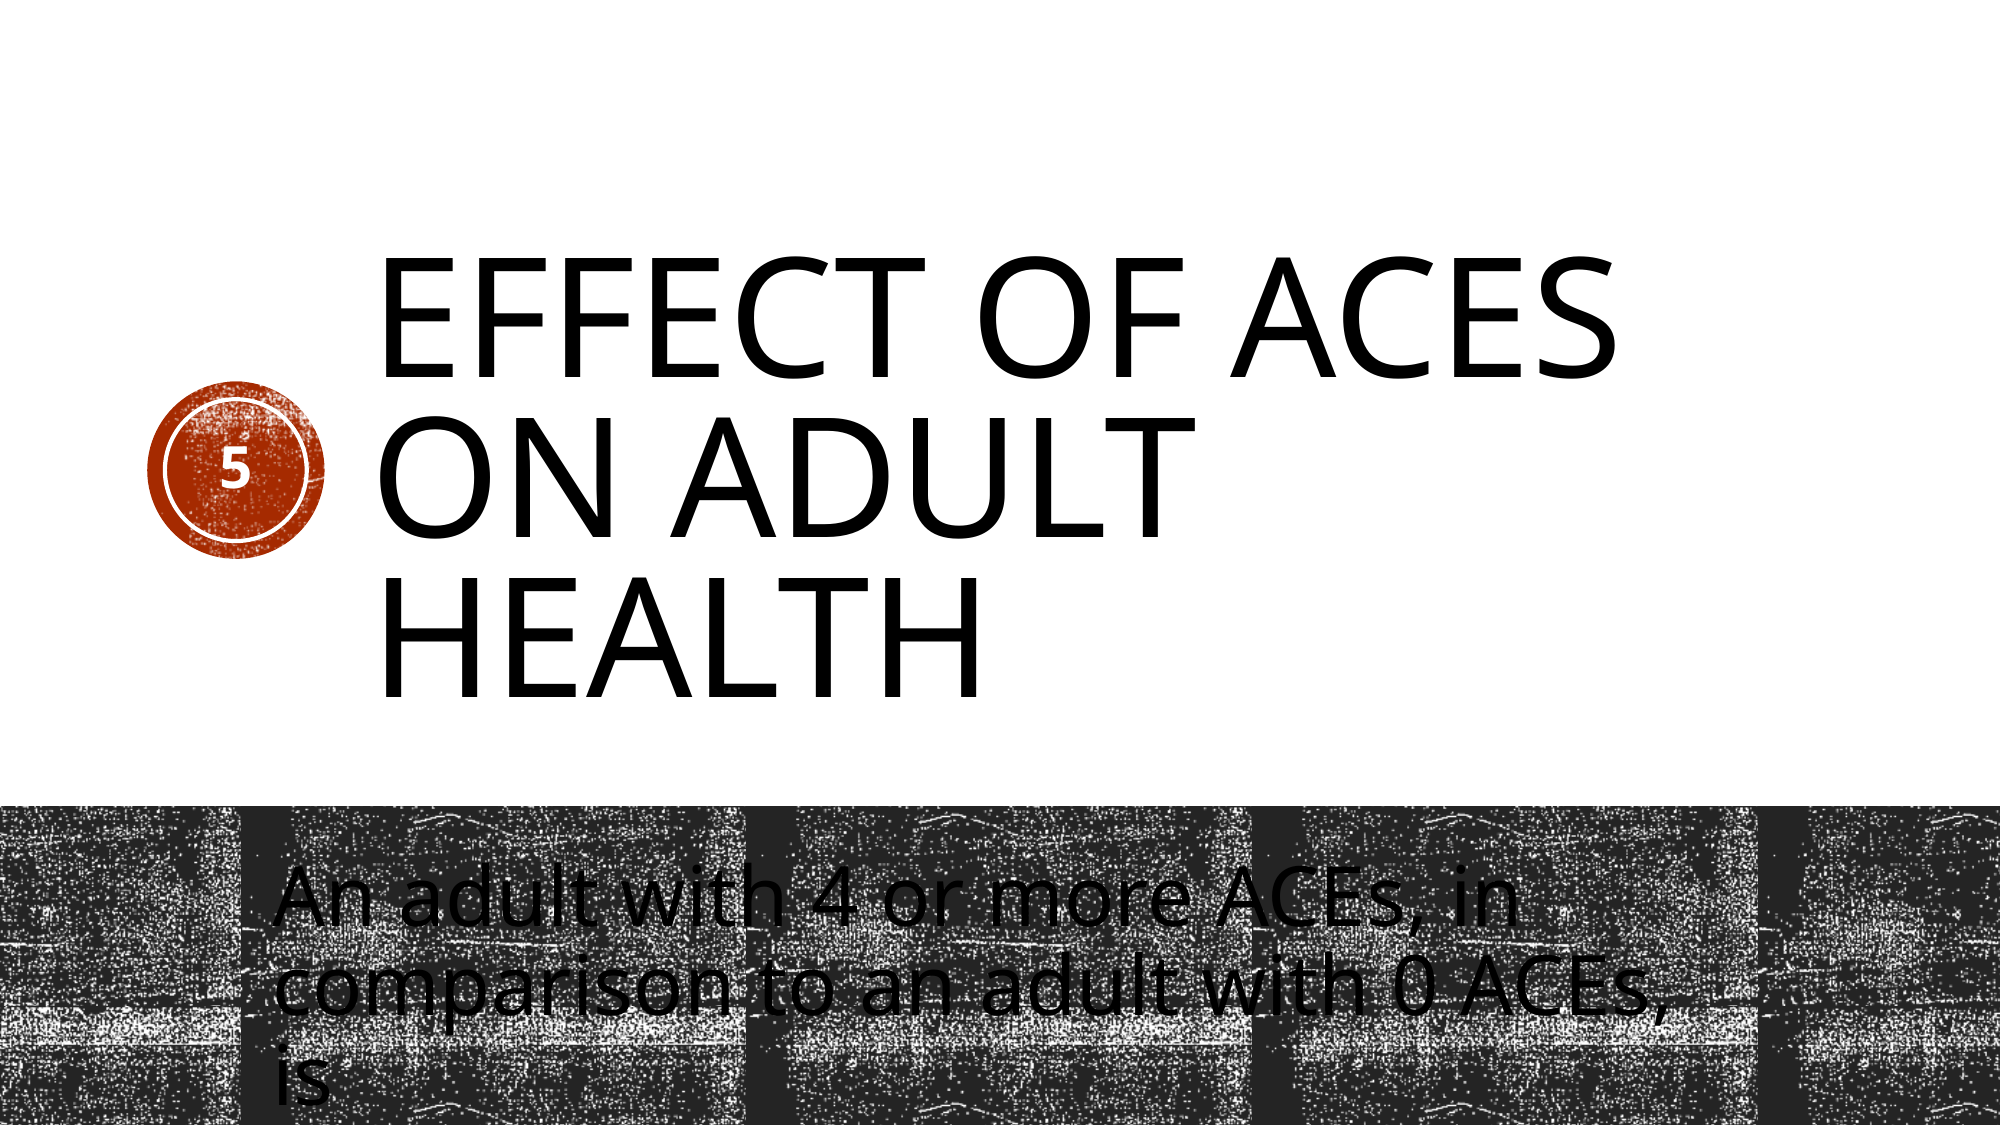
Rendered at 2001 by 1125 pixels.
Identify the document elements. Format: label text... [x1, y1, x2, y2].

list An adult with 4 or more ACEs, in comparison to an adult with 0 ACEs, is [257, 846, 1743, 1022]
title Effect of ACEs on adult health [355, 201, 1878, 779]
slide_number 5 [138, 411, 334, 530]
